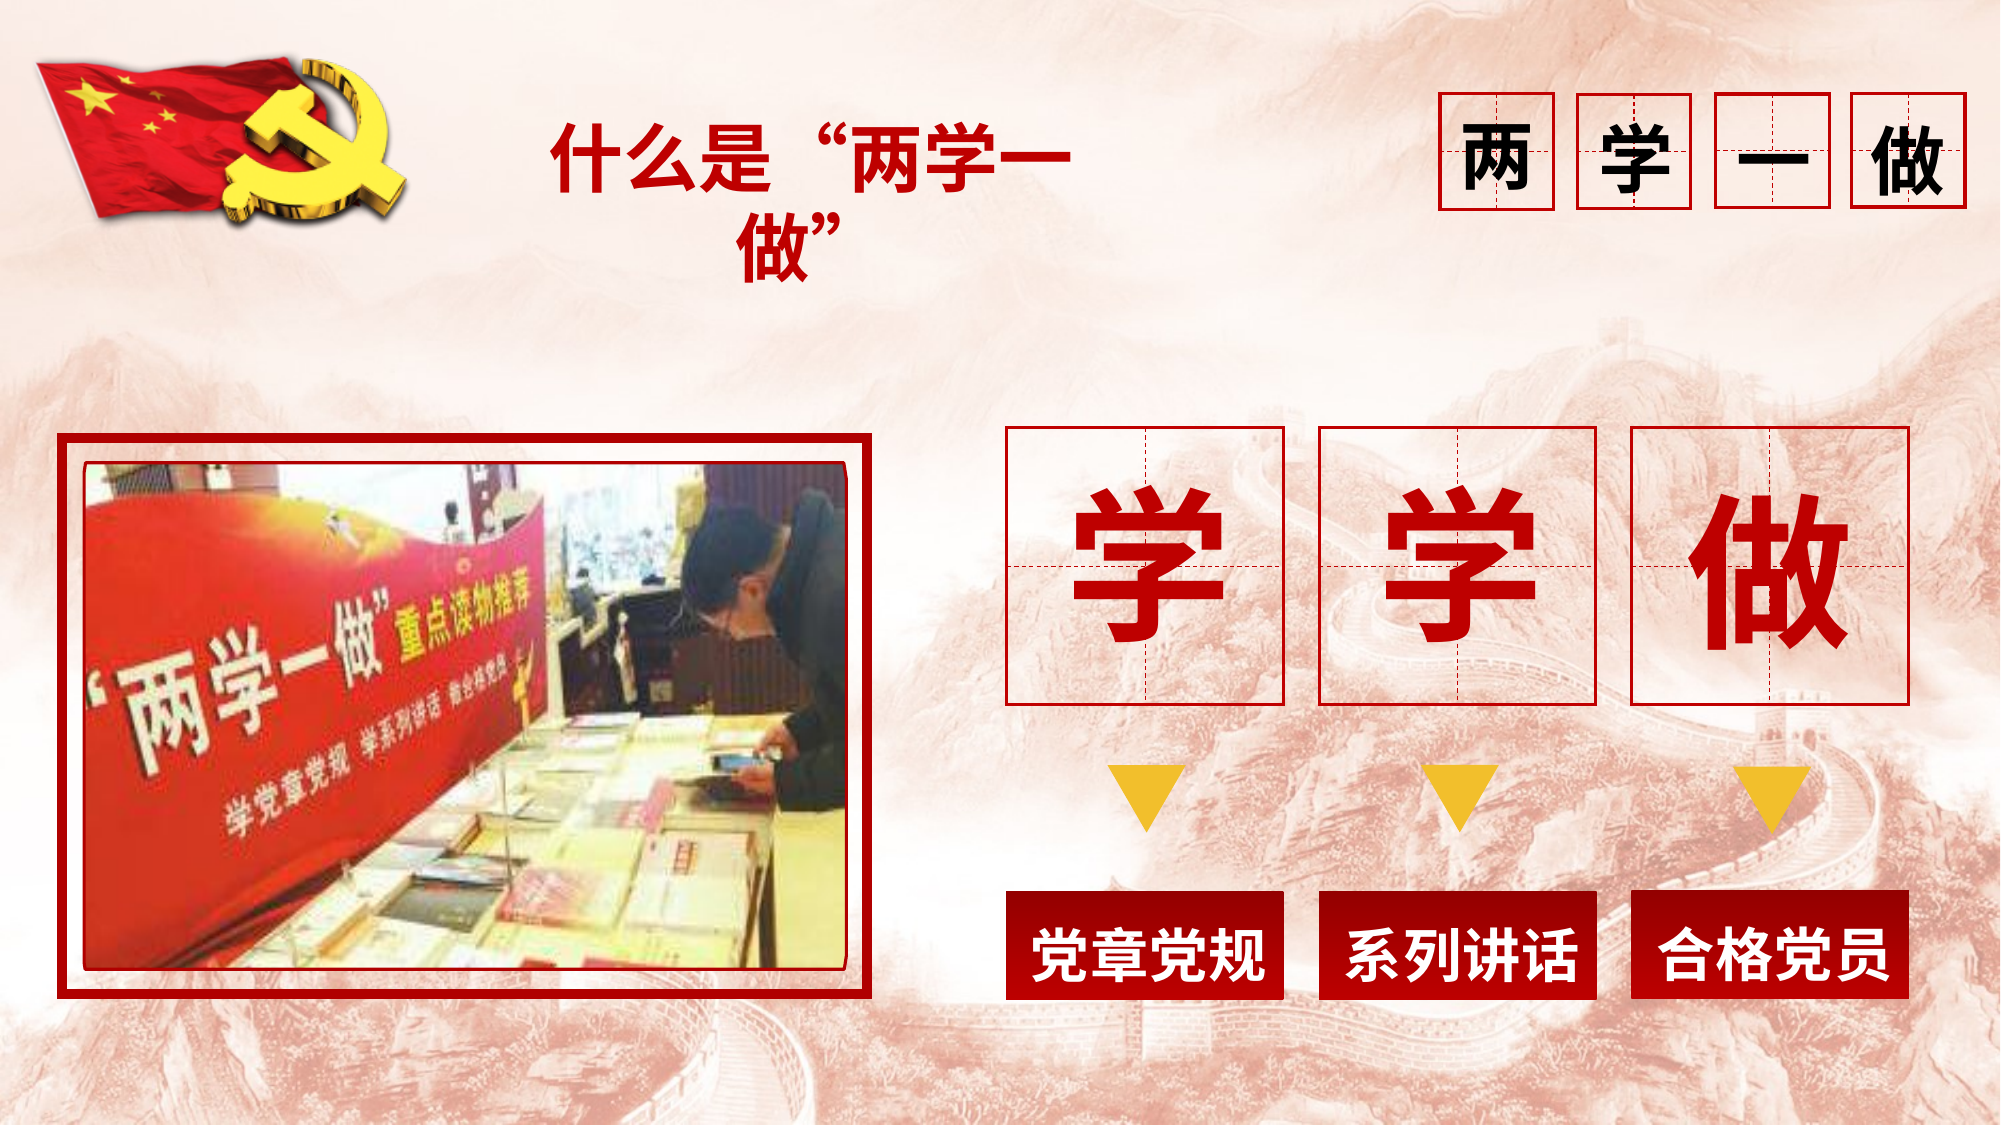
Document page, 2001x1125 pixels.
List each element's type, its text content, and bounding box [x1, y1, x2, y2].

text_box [1440, 93, 1554, 210]
text_box 什么是“两学一做” [488, 103, 1133, 187]
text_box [1715, 93, 1830, 208]
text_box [1319, 427, 1596, 705]
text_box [29, 49, 414, 235]
text_box [1105, 763, 1188, 835]
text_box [1006, 891, 1291, 1000]
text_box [1631, 427, 1909, 705]
text_box [61, 437, 868, 995]
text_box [1577, 94, 1691, 209]
picture [0, 0, 2001, 1125]
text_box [1319, 891, 1604, 1000]
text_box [1851, 93, 1966, 208]
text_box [1006, 427, 1284, 705]
text_box [1418, 763, 1501, 835]
text_box [1731, 765, 1814, 837]
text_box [1631, 890, 1916, 999]
